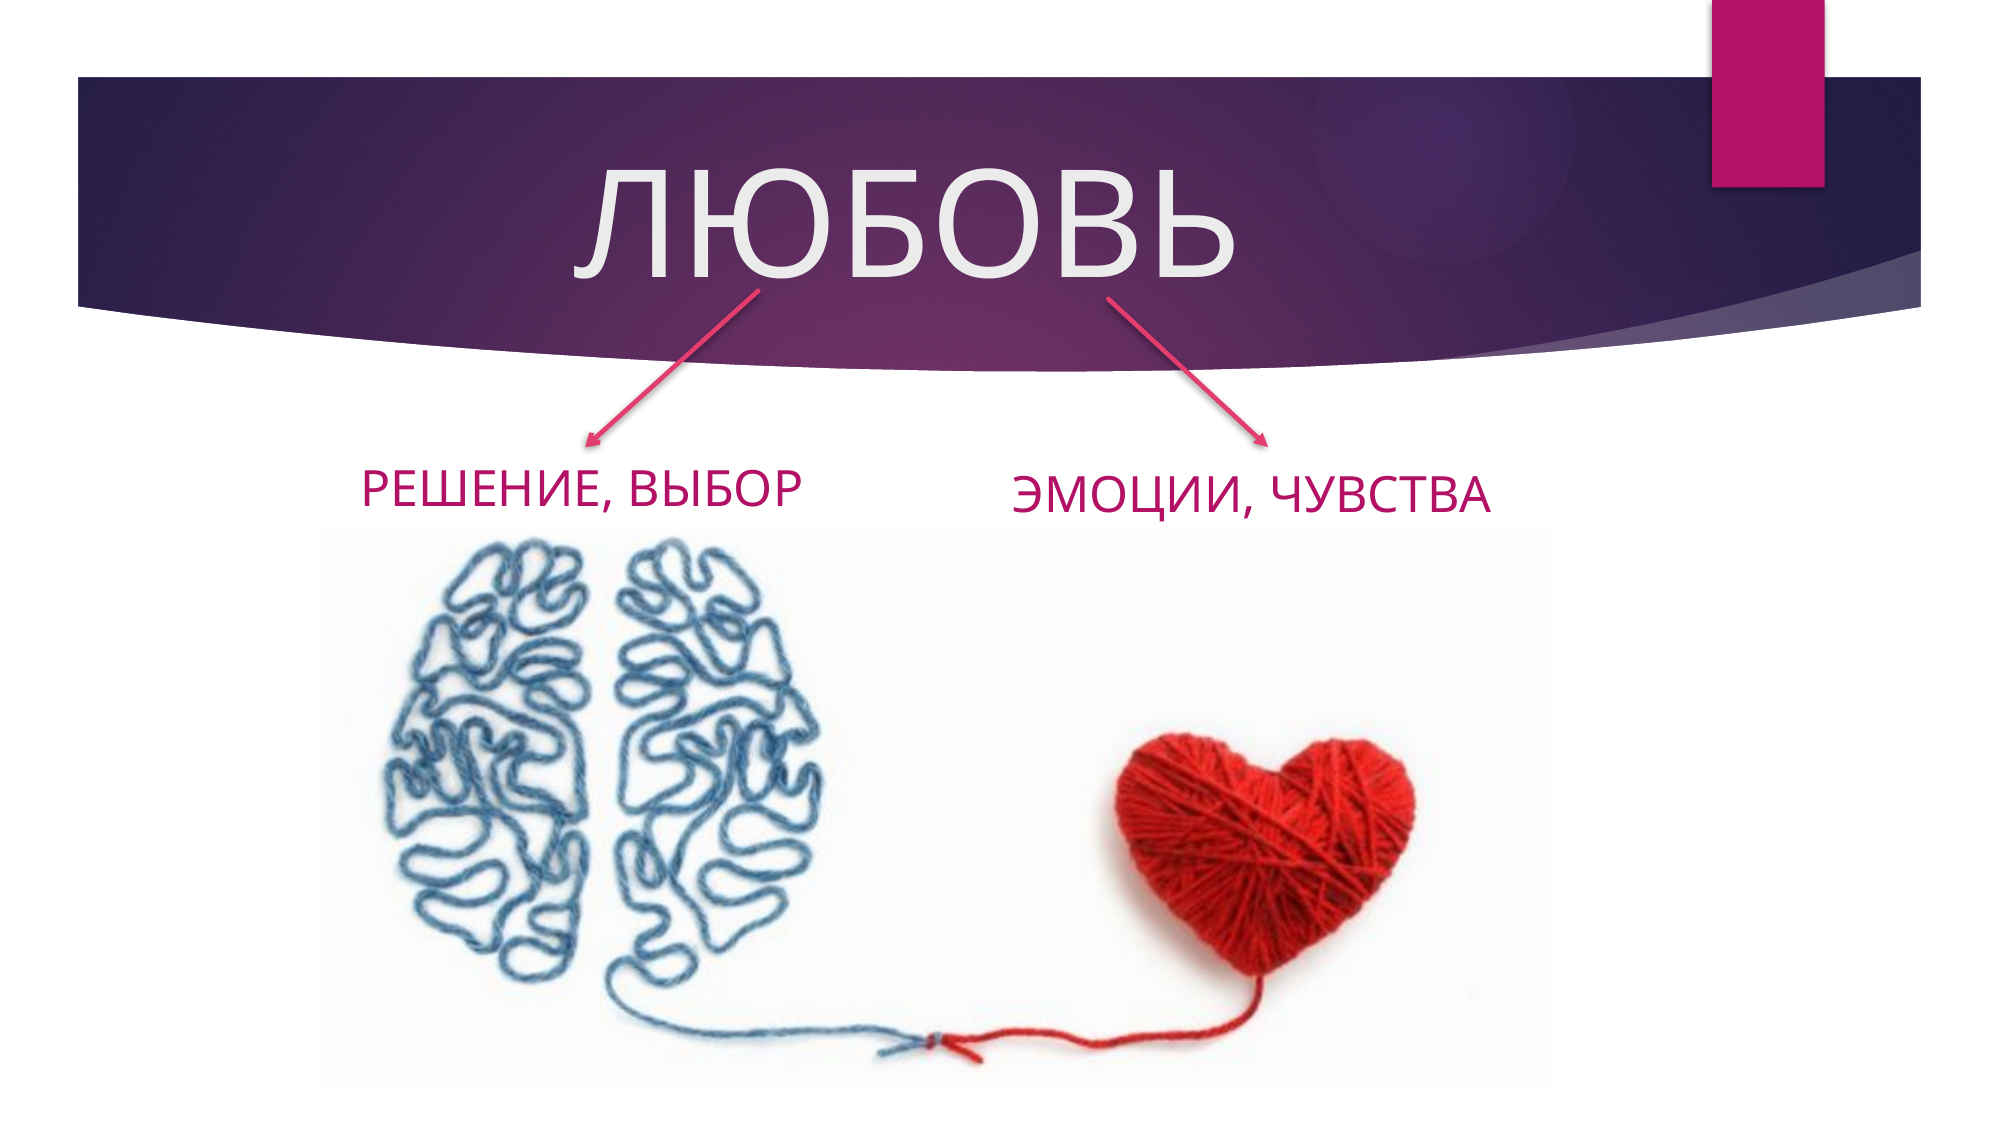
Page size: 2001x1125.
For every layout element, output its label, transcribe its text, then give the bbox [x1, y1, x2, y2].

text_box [584, 290, 759, 448]
list ЭМОЦИИ, ЧУВСТВА [997, 436, 1790, 531]
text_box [1107, 298, 1269, 448]
title ЛЮБОВЬ [189, 159, 1627, 276]
list РЕШЕНИЕ, ВЫБОР [345, 429, 1102, 521]
picture [321, 523, 1559, 1093]
